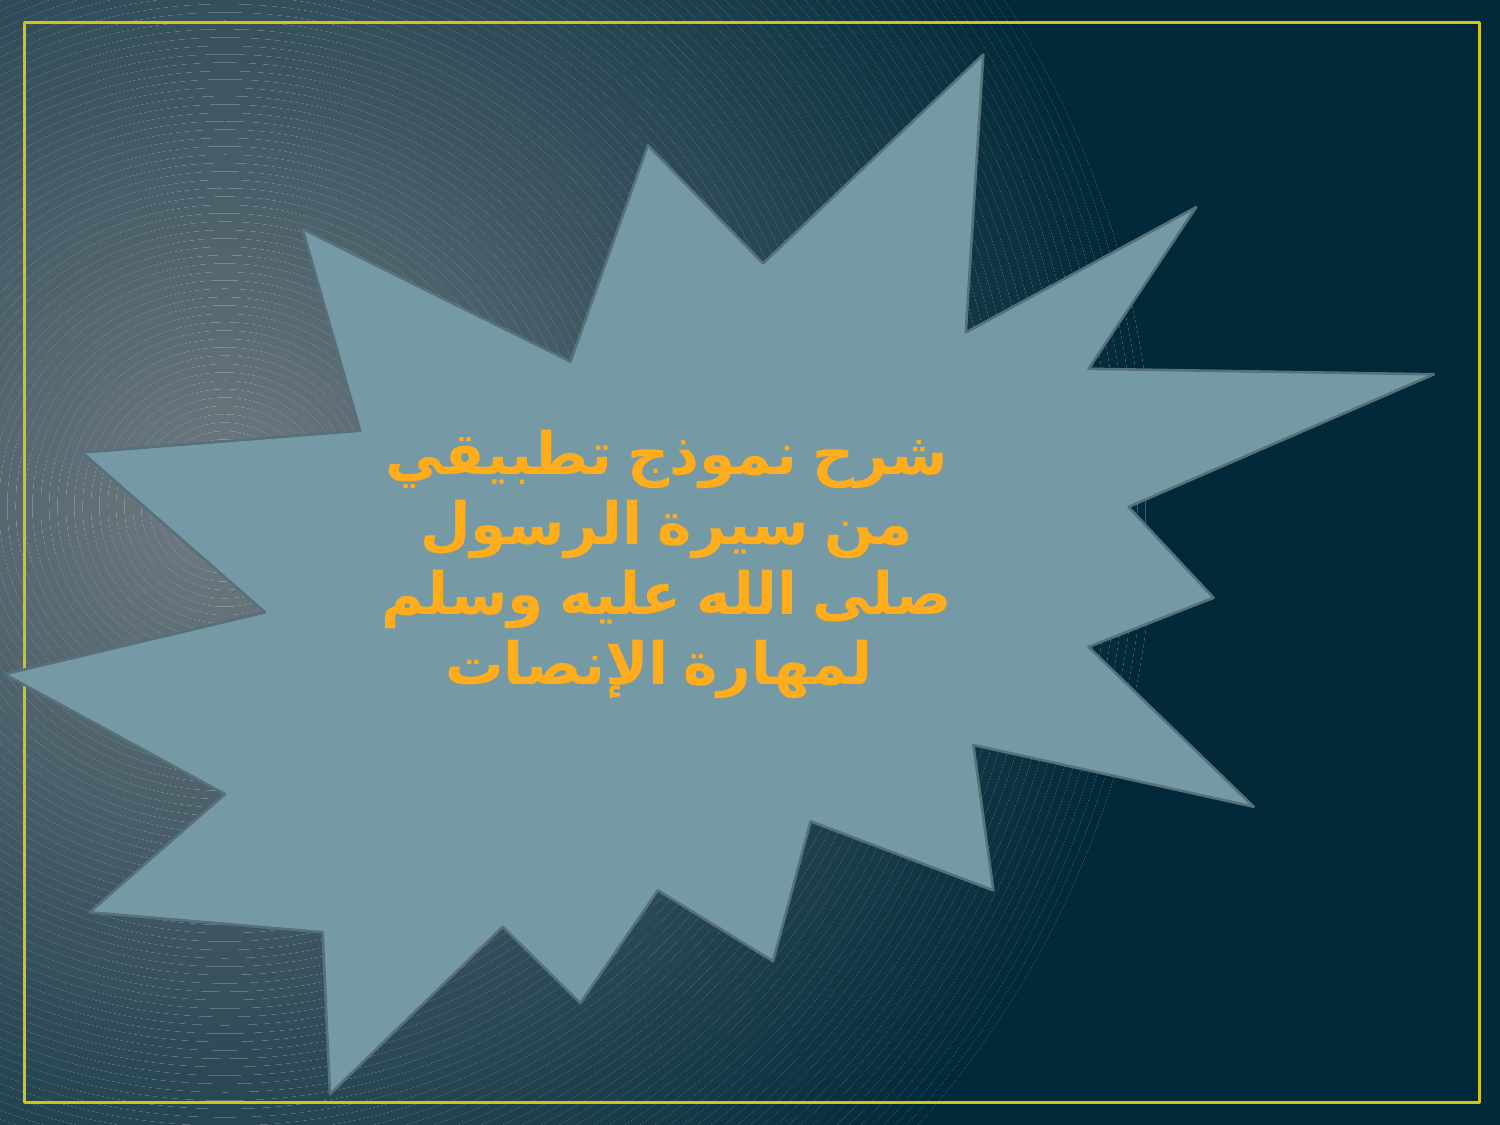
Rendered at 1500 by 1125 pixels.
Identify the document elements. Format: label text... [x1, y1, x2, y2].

title [418, 451, 1263, 1012]
title [75, 715, 324, 1012]
title [75, 42, 1263, 655]
text_box شرح نموذج تطبيقي من سيرة الرسول صلى الله عليه وسلم لمهارة الإنصات [3, 53, 1436, 1096]
